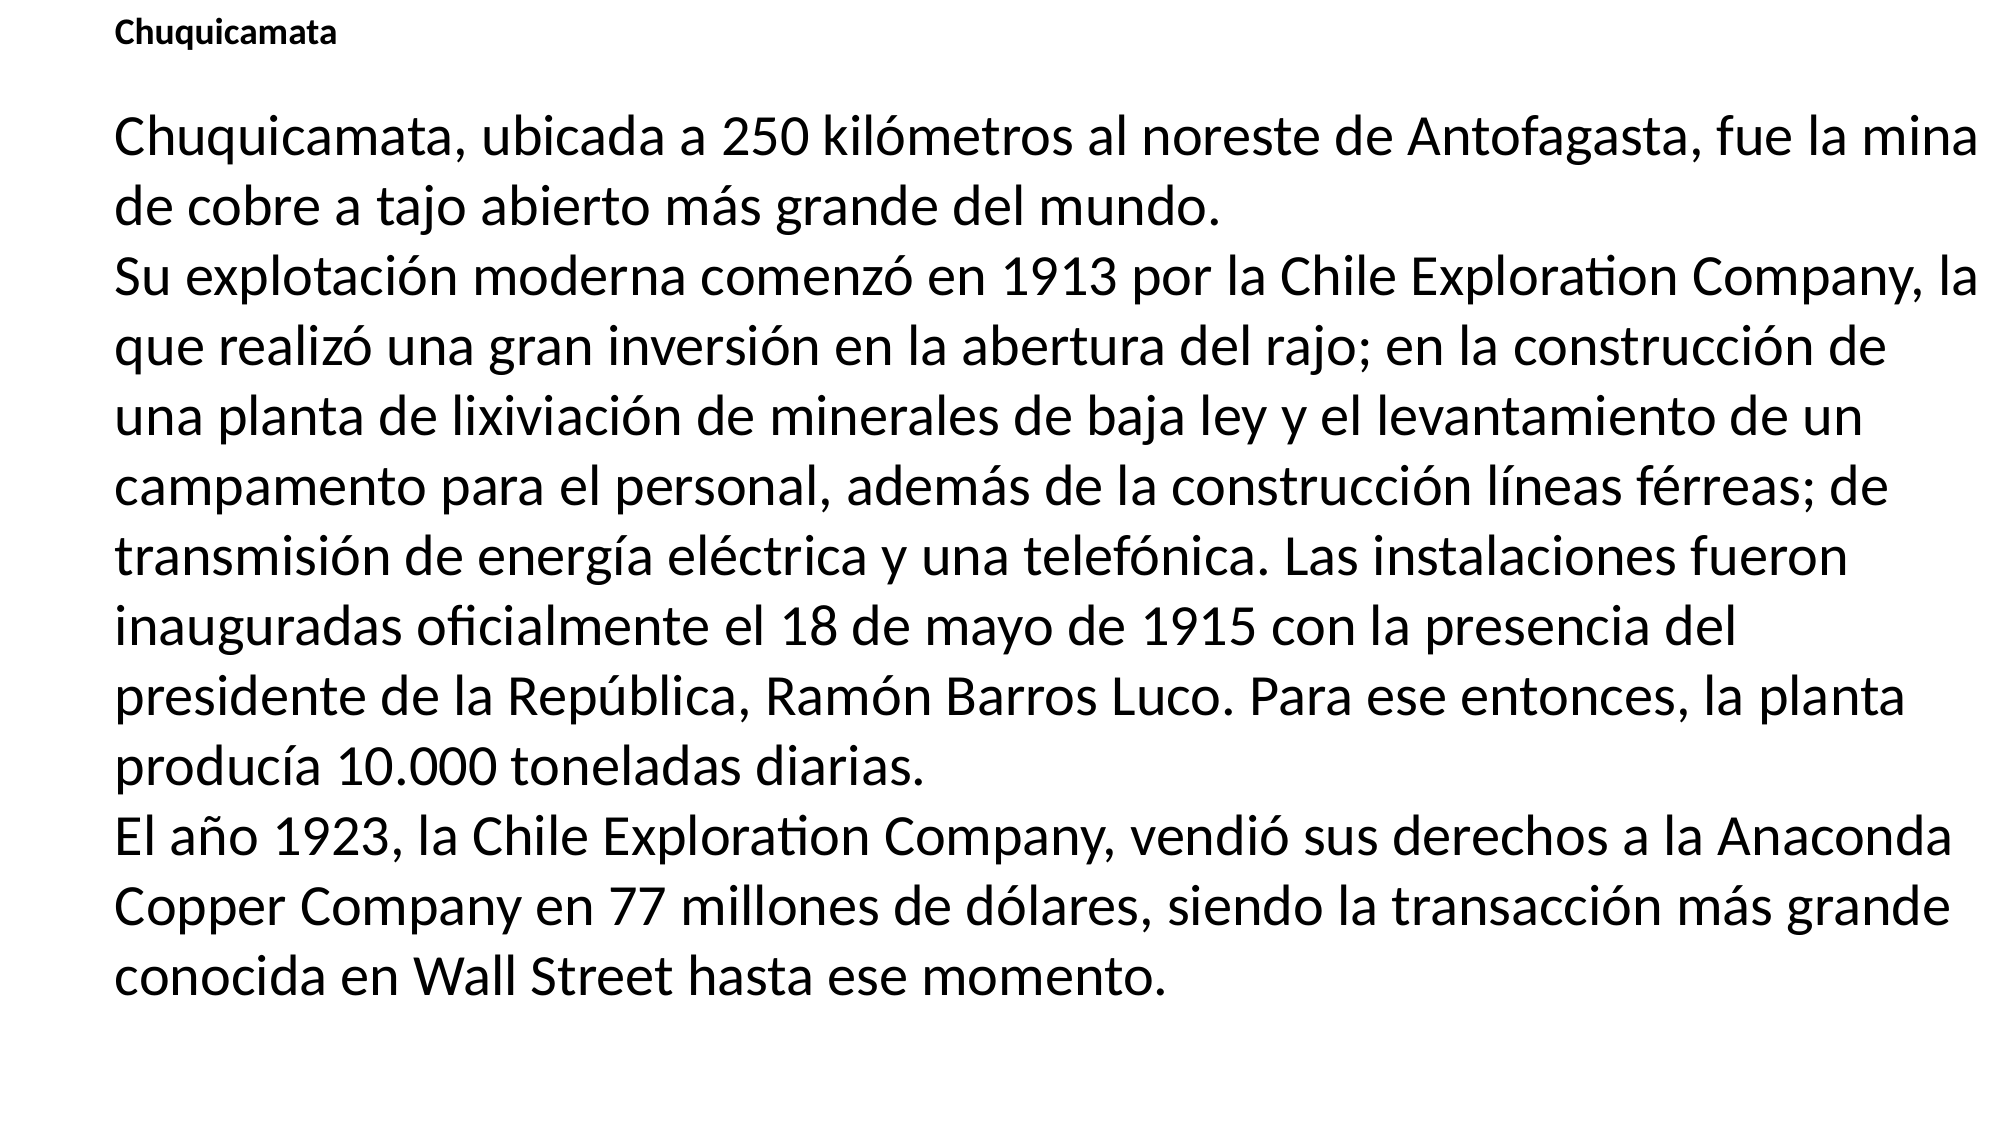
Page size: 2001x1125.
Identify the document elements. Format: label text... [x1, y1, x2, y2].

text_box Chuquicamata Chuquicamata, ubicada a 250 kilómetros al noreste de Antofagasta, fue la mina de cobre a tajo abierto más grande del mundo. Su explotación moderna comenzó en 1913 por la Chile Exploration Company, la que realizó una gran inversión en la abertura del rajo; en la construcción de una planta de lixiviación de minerales de baja ley y el levantamiento de un campamento para el personal, además de la construcción líneas férreas; de transmisión de energía eléctrica y una telefónica. Las instalaciones fueron inauguradas oficialmente el 18 de mayo de 1915 con la presencia del presidente de la República, Ramón Barros Luco. Para ese entonces, la planta producía 10.000 toneladas diarias. El año 1923, la Chile Exploration Company, vendió sus derechos a la Anaconda Copper Company en 77 millones de dólares, siendo la transacción más grande conocida en Wall Street hasta ese momento. [100, 0, 2000, 1085]
